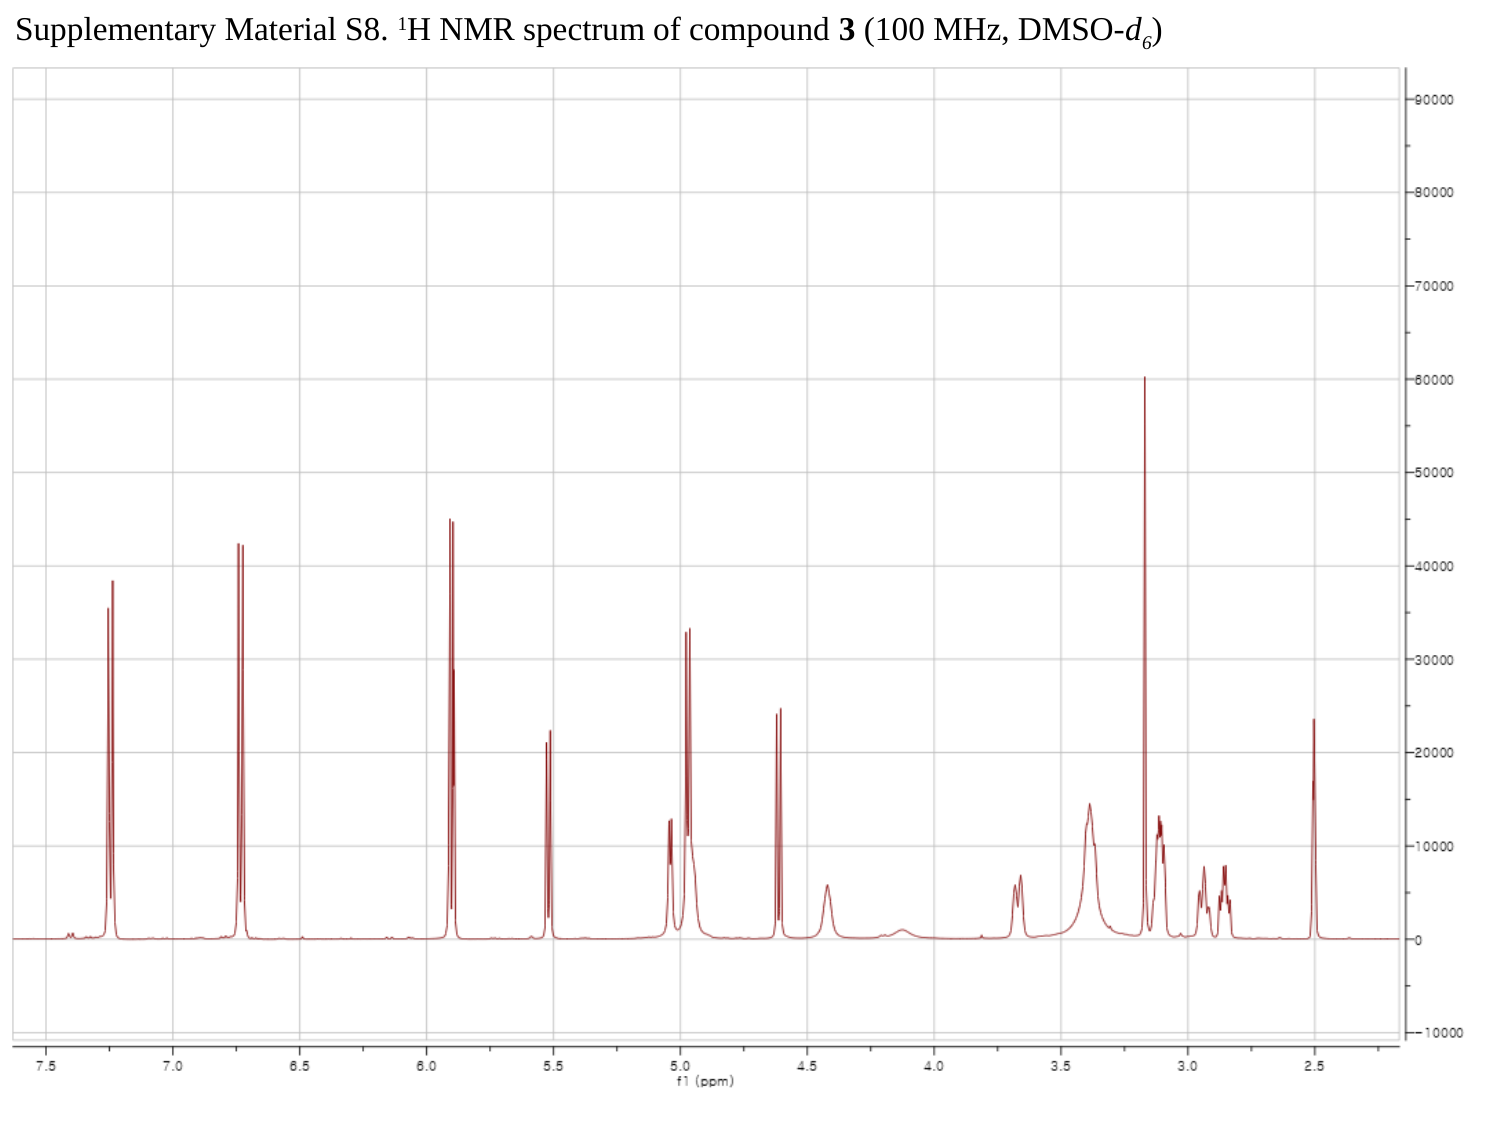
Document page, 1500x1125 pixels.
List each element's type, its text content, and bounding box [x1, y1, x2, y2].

text_box Supplementary Material S8. 1H NMR spectrum of compound 3 (100 MHz, DMSO-d6) [0, 0, 1500, 54]
picture [0, 55, 1500, 1104]
